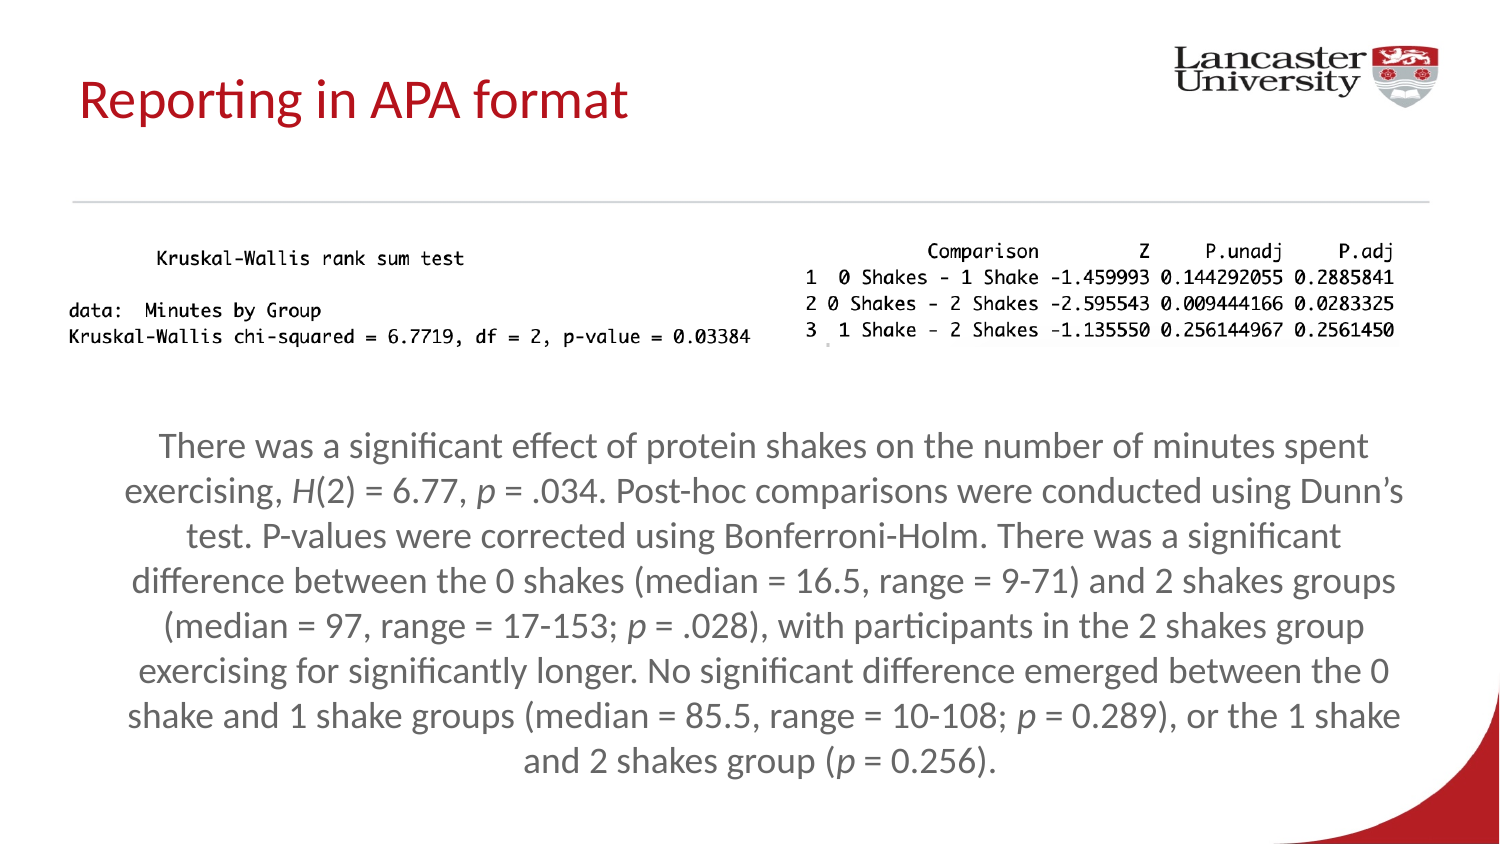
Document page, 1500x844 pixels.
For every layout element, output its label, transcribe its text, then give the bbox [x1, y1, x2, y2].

picture [0, 0, 1500, 844]
list There was a significant effect of protein shakes on the number of minutes spent exercising, H(2) = 6.77, p = .034. Post-hoc comparisons were conducted using Dunn’s test. P-values were corrected using Bonferroni-Holm. There was a significant difference between the 0 shakes (median = 16.5, range = 9-71) and 2 shakes groups (median = 97, range = 17-153; p = .028), with participants in the 2 shakes group exercising for significantly longer. No significant difference emerged between the 0 shake and 1 shake groups (median = 85.5, range = 10-108; p = 0.289), or the 1 shake and 2 shakes group (p = 0.256). [100, 413, 1429, 741]
title Reporting in APA format [64, 67, 1176, 210]
